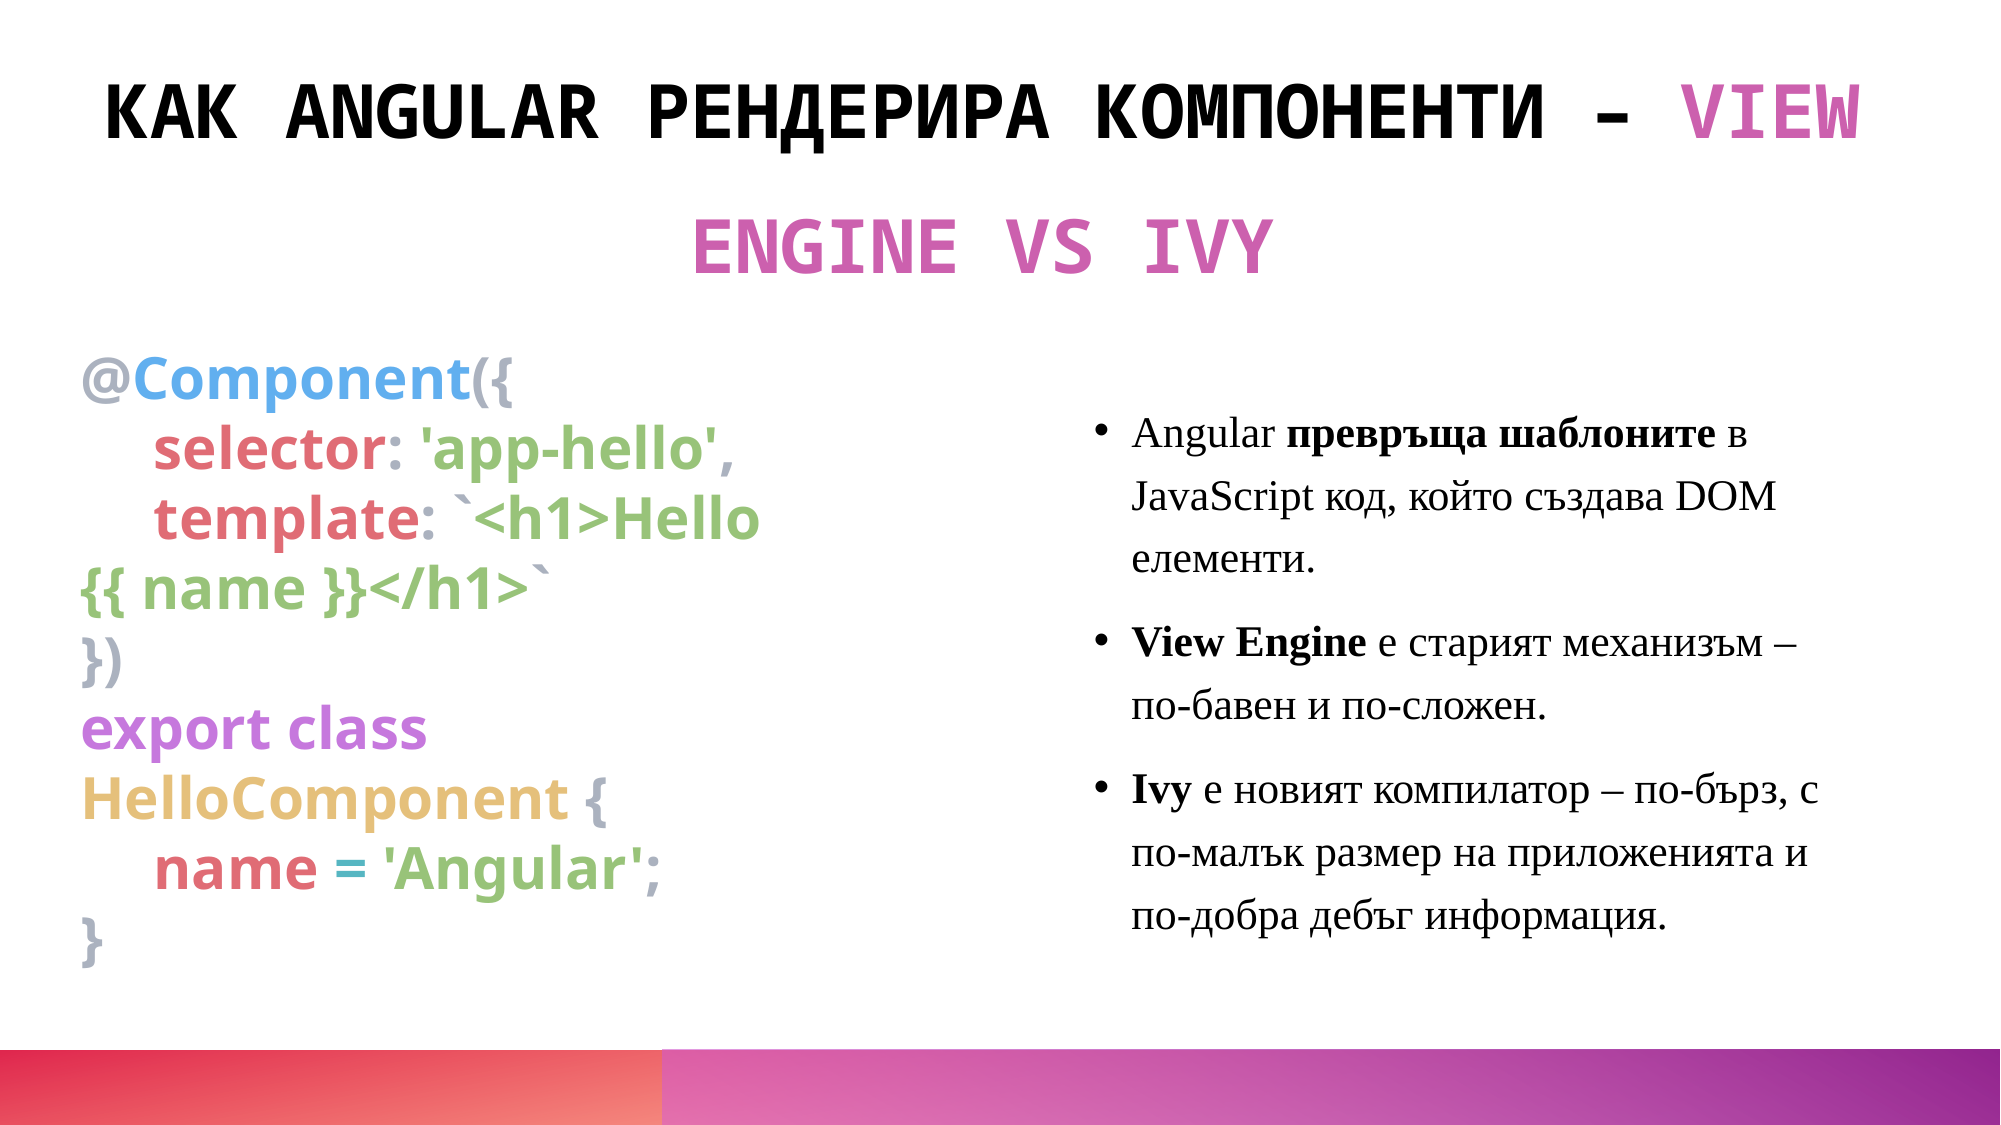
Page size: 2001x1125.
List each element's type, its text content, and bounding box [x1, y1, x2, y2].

list Angular превръща шаблоните в JavaScript код, който създава DOM елементи. View Engine е старият механизъм – по-бавен и по-сложен. Ivy е новият компилатор – по-бърз, с по-малък размер на приложенията и по-добра дебъг информация. [1078, 385, 1868, 1005]
text_box @Component({ selector: 'app-hello', template: `<h1>Hello {{ name }}</h1>` }) export class HelloComponent { name = 'Angular'; } [65, 333, 936, 1119]
title КАК ANGULAR РЕНДЕРИРА КОМПОНЕНТИ – VIEW ENGINE VS IVY [102, 29, 1864, 289]
